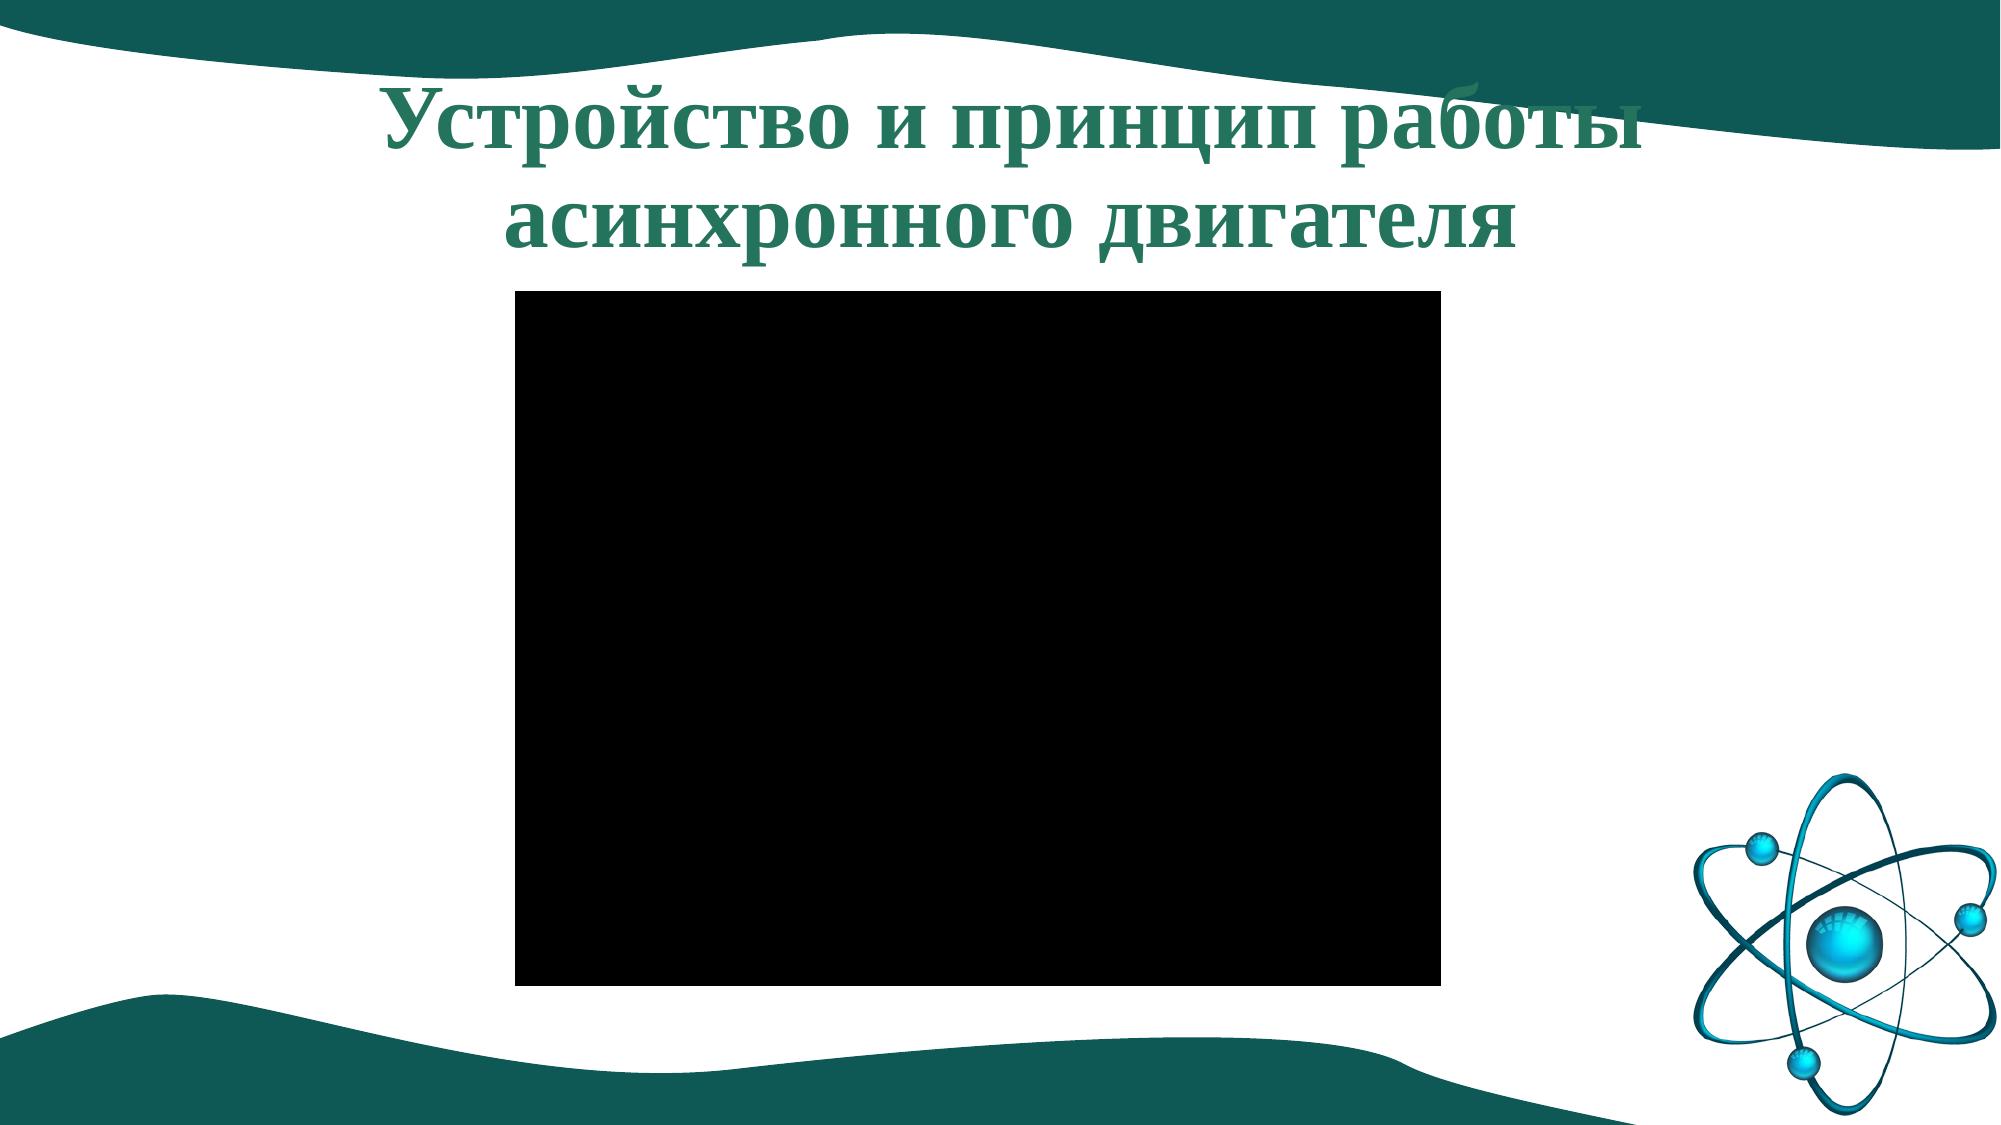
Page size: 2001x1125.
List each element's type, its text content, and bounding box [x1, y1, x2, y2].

picture [1652, 752, 2001, 1125]
title Устройство и принцип работы асинхронного двигателя [137, 59, 1886, 278]
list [514, 290, 1442, 987]
